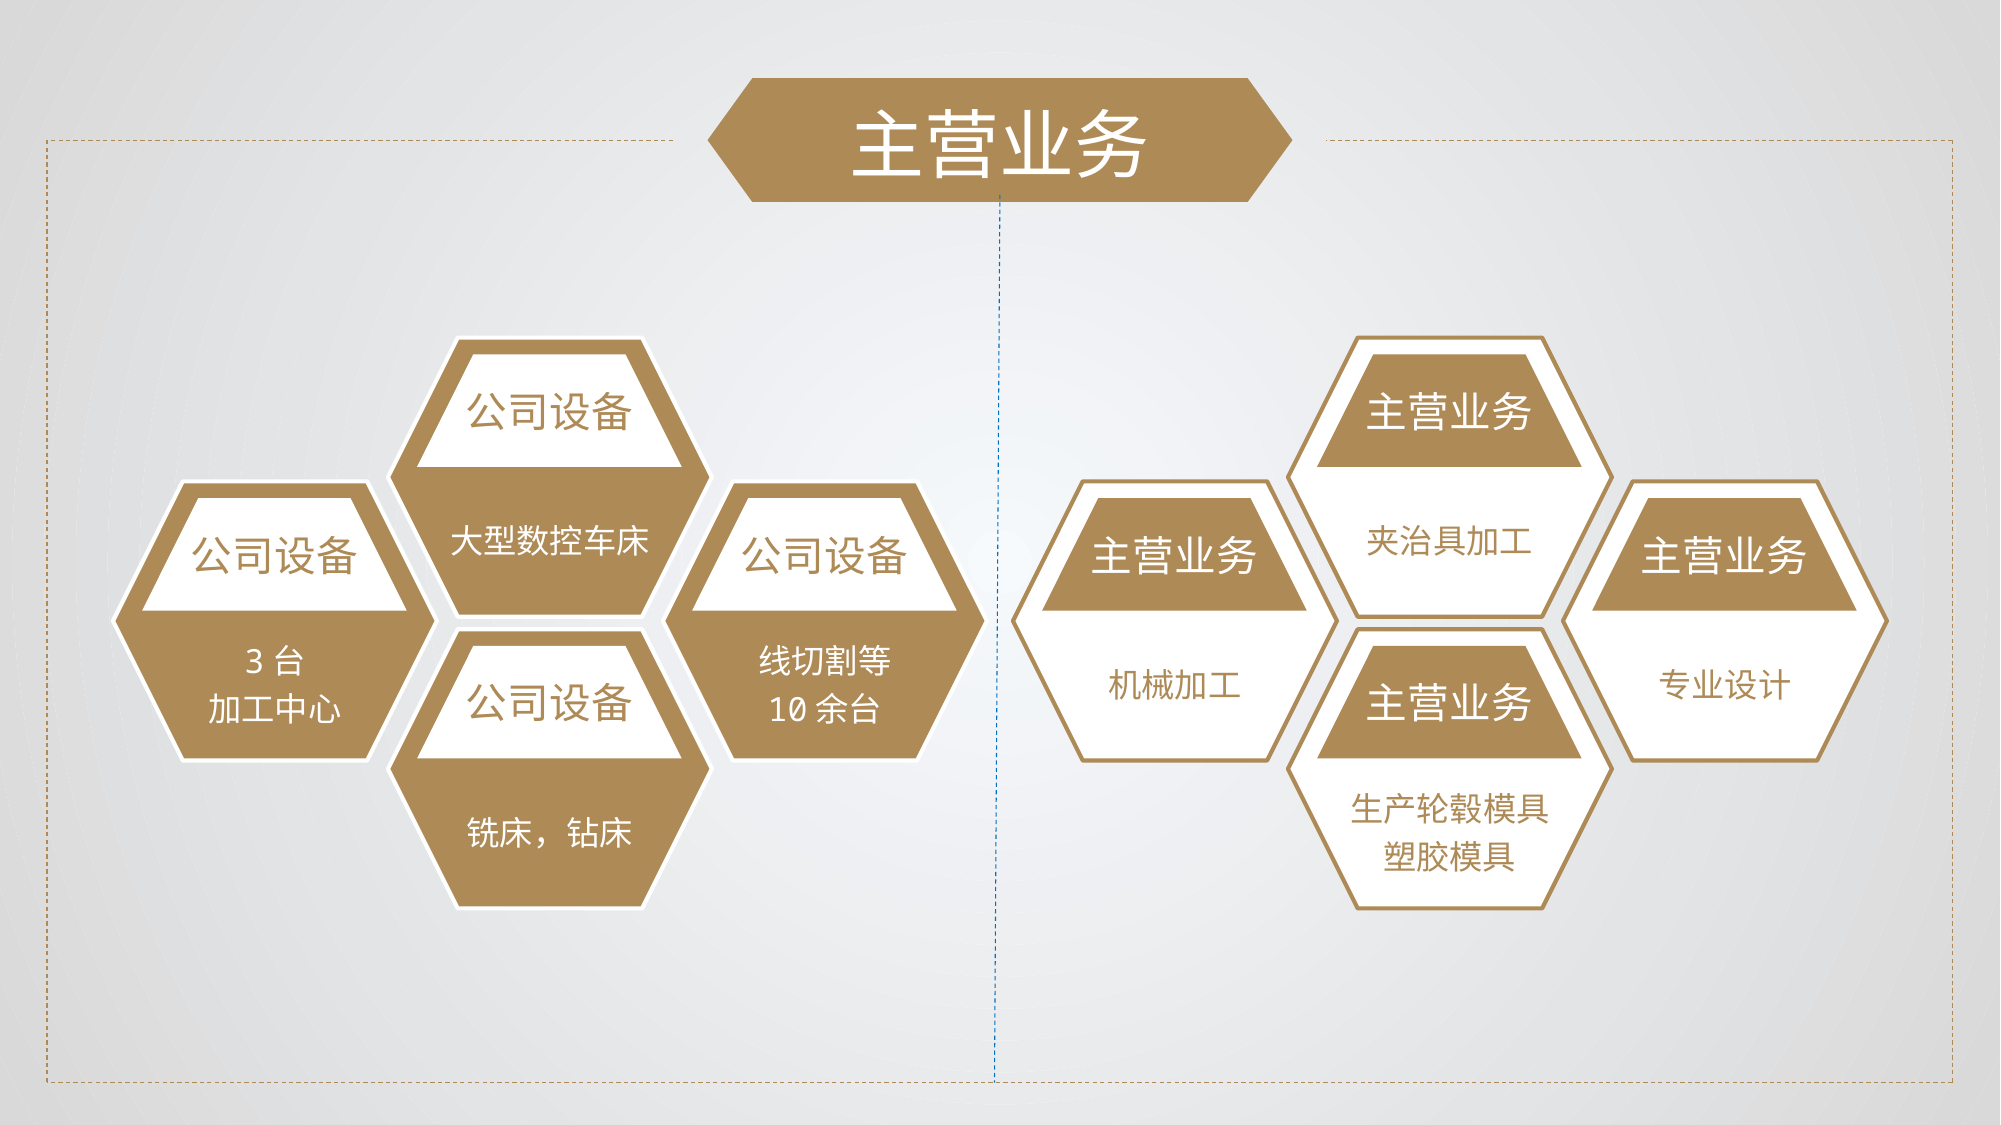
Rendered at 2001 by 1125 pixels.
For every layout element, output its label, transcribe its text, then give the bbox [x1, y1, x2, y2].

text_box 机械加工 [1012, 481, 1337, 761]
text_box 公司设备 [417, 354, 682, 467]
text_box 主营业务 [1592, 498, 1857, 611]
text_box 铣床，钻床 [387, 629, 712, 909]
text_box 主营业务 [835, 90, 1165, 195]
text_box 公司设备 [417, 645, 682, 759]
text_box 3台 加工中心 [112, 481, 437, 761]
text_box 大型数控车床 [387, 337, 712, 617]
text_box 夹治具加工 [1287, 337, 1612, 617]
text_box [994, 196, 1001, 1083]
text_box 公司设备 [692, 498, 957, 611]
text_box 主营业务 [1042, 498, 1307, 611]
text_box 生产轮毂模具 塑胶模具 [1287, 629, 1612, 909]
text_box 公司设备 [142, 498, 407, 611]
text_box 线切割等 10余台 [662, 481, 987, 761]
text_box 专业设计 [1562, 481, 1887, 761]
text_box 主营业务 [1317, 354, 1582, 467]
text_box 主营业务 [1317, 645, 1582, 759]
